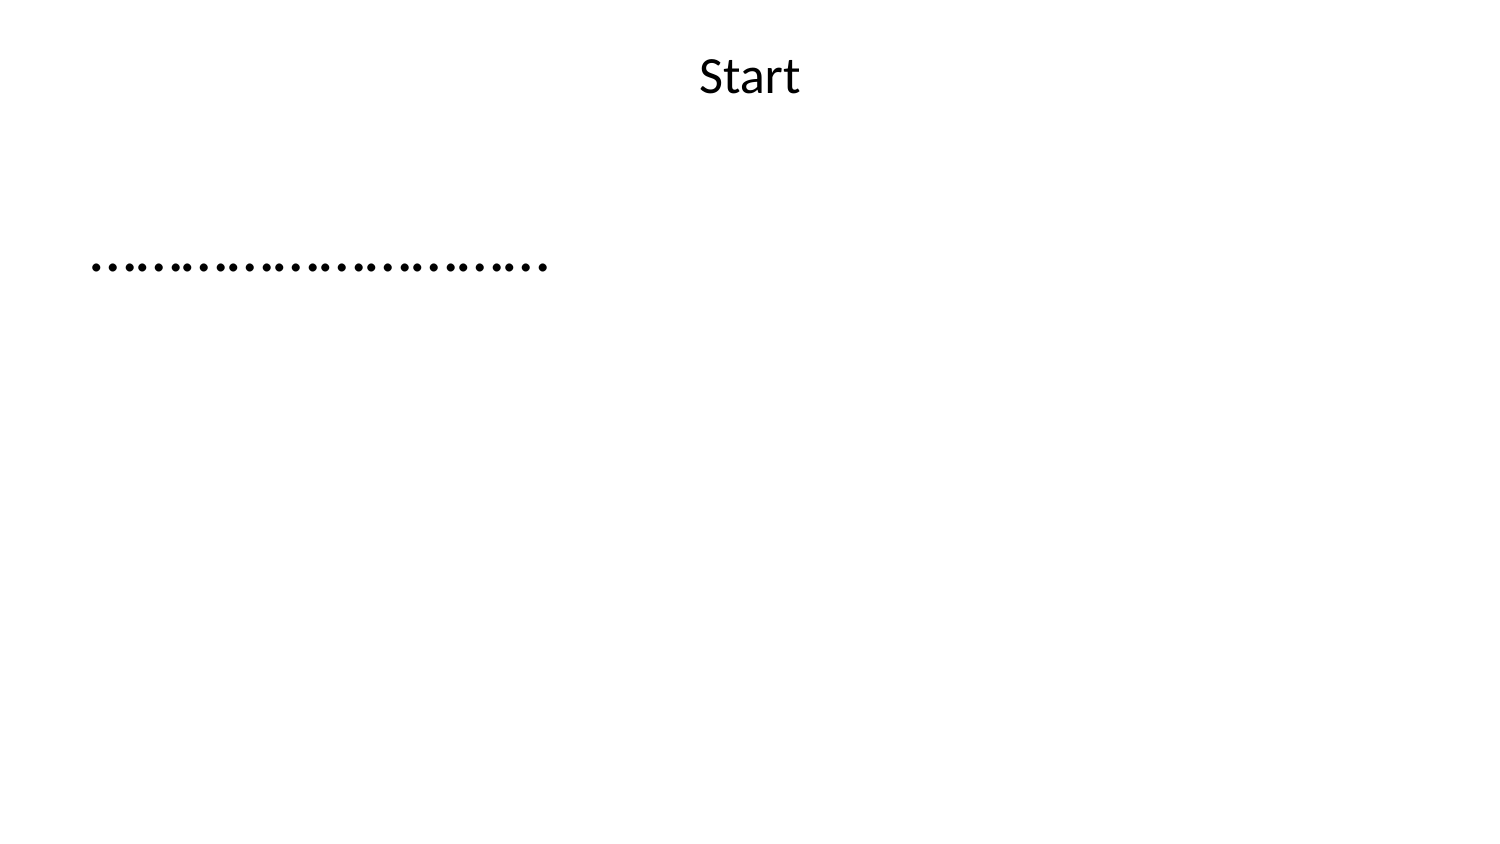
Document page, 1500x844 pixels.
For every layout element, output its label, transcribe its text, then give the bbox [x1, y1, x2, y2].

title Start [75, 33, 1425, 175]
list ………………………… [75, 196, 1425, 754]
